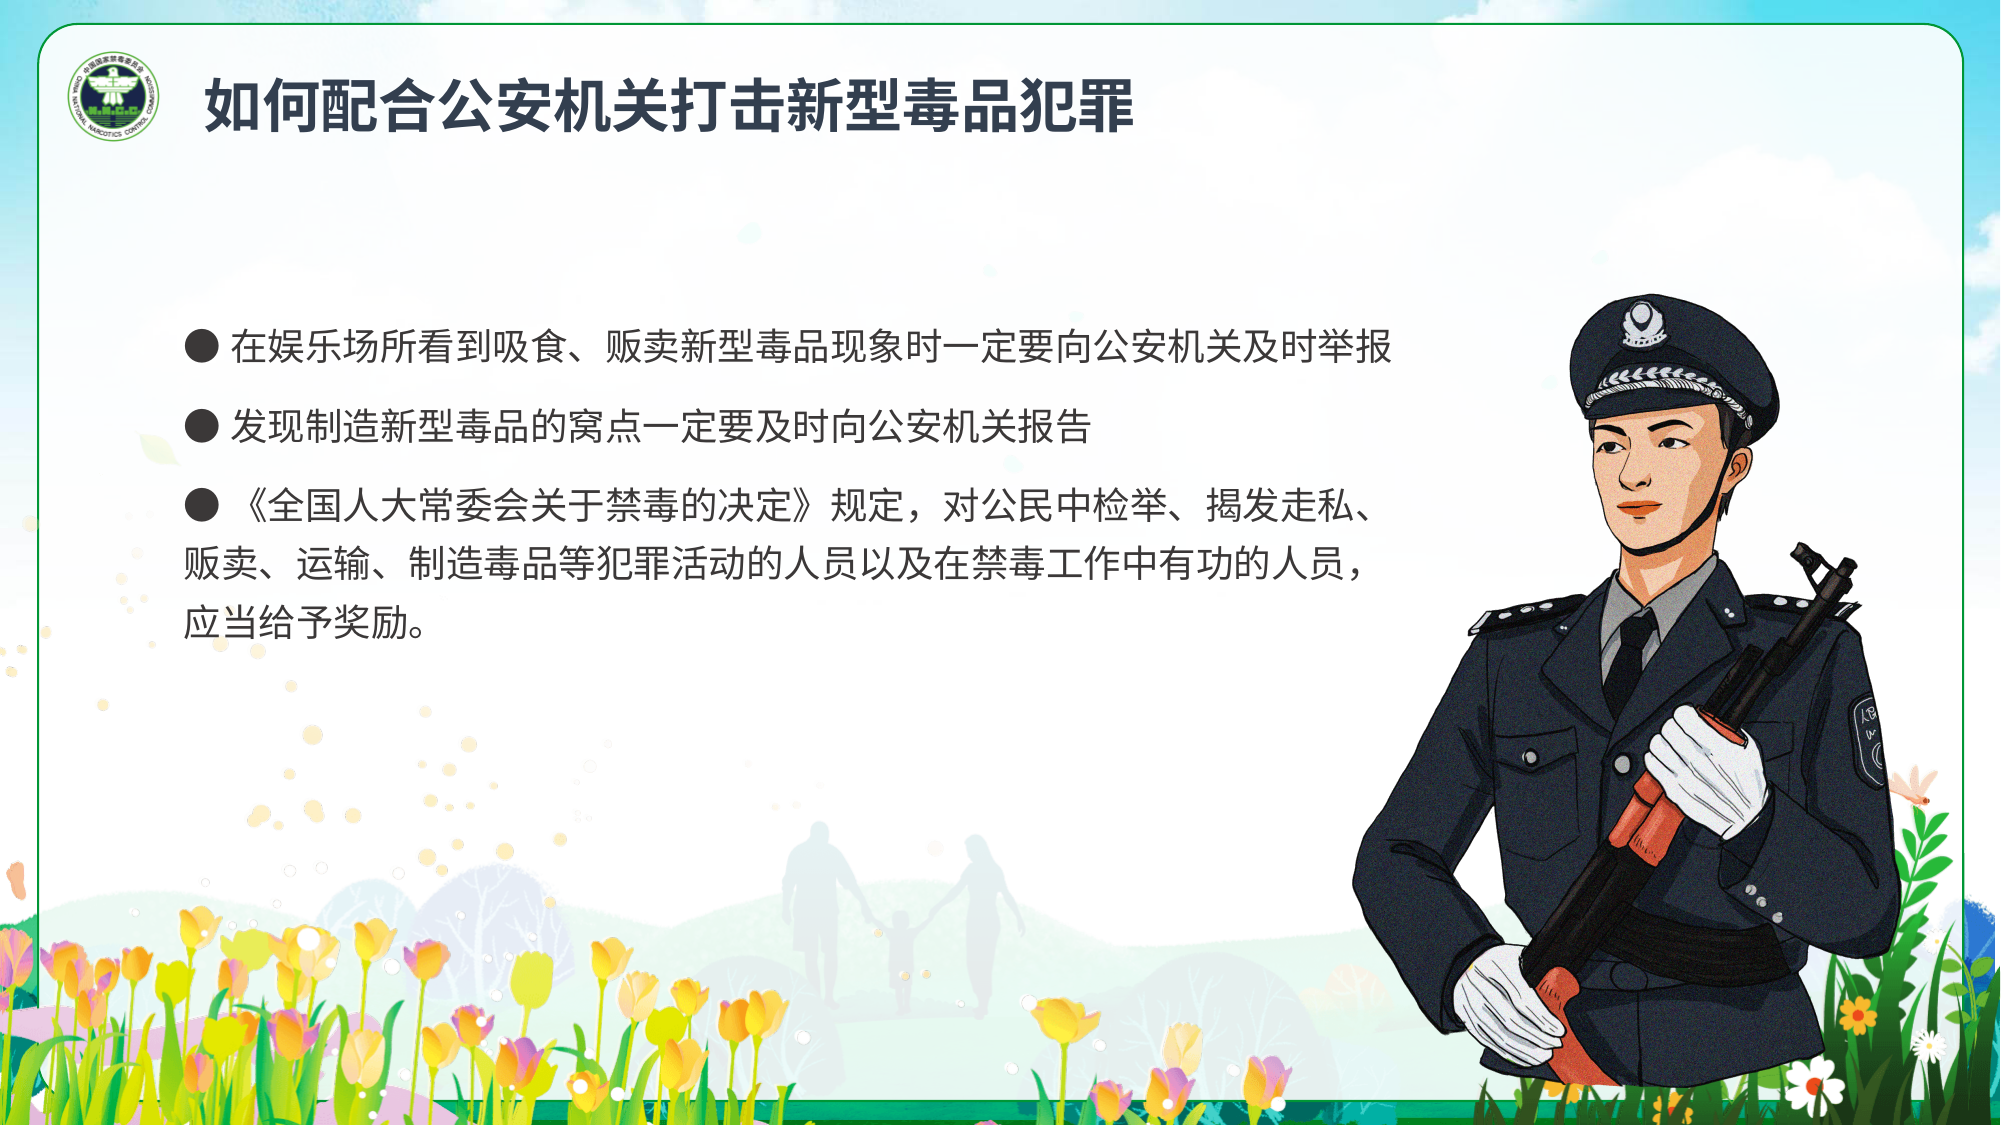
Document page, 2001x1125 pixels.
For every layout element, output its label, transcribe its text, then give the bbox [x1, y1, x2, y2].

text_box 如何配合公安机关打击新型毒品犯罪 [189, 61, 1193, 148]
picture [0, 0, 2001, 1125]
text_box ●在娱乐场所看到吸食、贩卖新型毒品现象时一定要向公安机关及时举报 ●发现制造新型毒品的窝点一定要及时向公安机关报告 ●《全国人大常委会关于禁毒的决定》规定，对公民中检举、揭发走私、贩卖、运输、制造毒品等犯罪活动的人员以及在禁毒工作中有功的人员，应当给予奖励。 [168, 302, 1226, 715]
